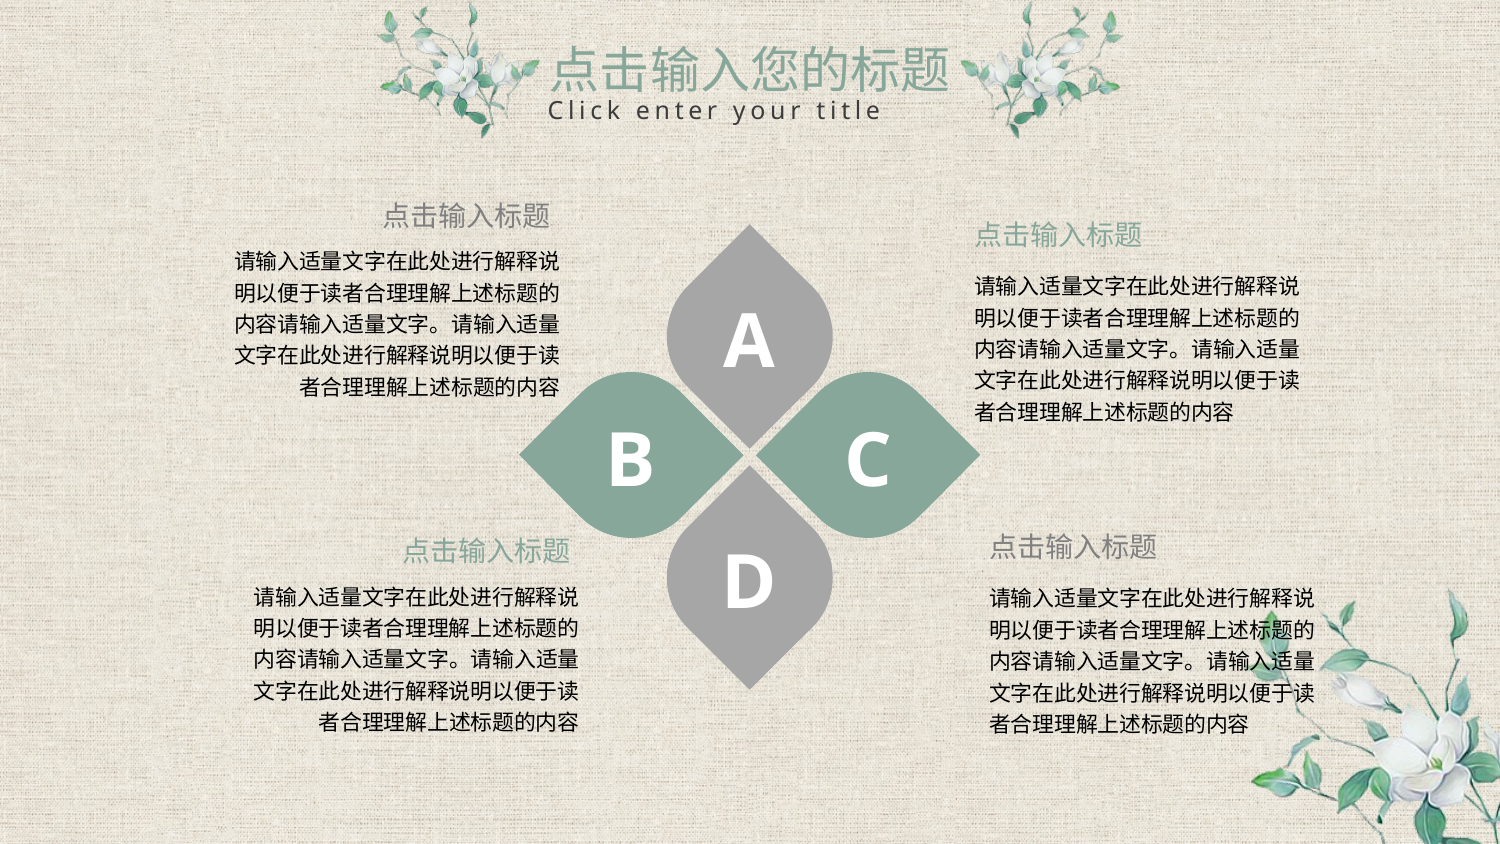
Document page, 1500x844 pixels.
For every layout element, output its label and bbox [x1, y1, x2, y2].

text_box [755, 364, 981, 545]
text_box [659, 224, 840, 449]
picture [0, 0, 1500, 844]
text_box [659, 465, 840, 690]
text_box [959, 210, 1333, 435]
text_box [519, 364, 744, 545]
text_box [202, 190, 576, 410]
text_box [974, 522, 1348, 747]
text_box [221, 526, 595, 745]
text_box [374, 0, 1125, 140]
